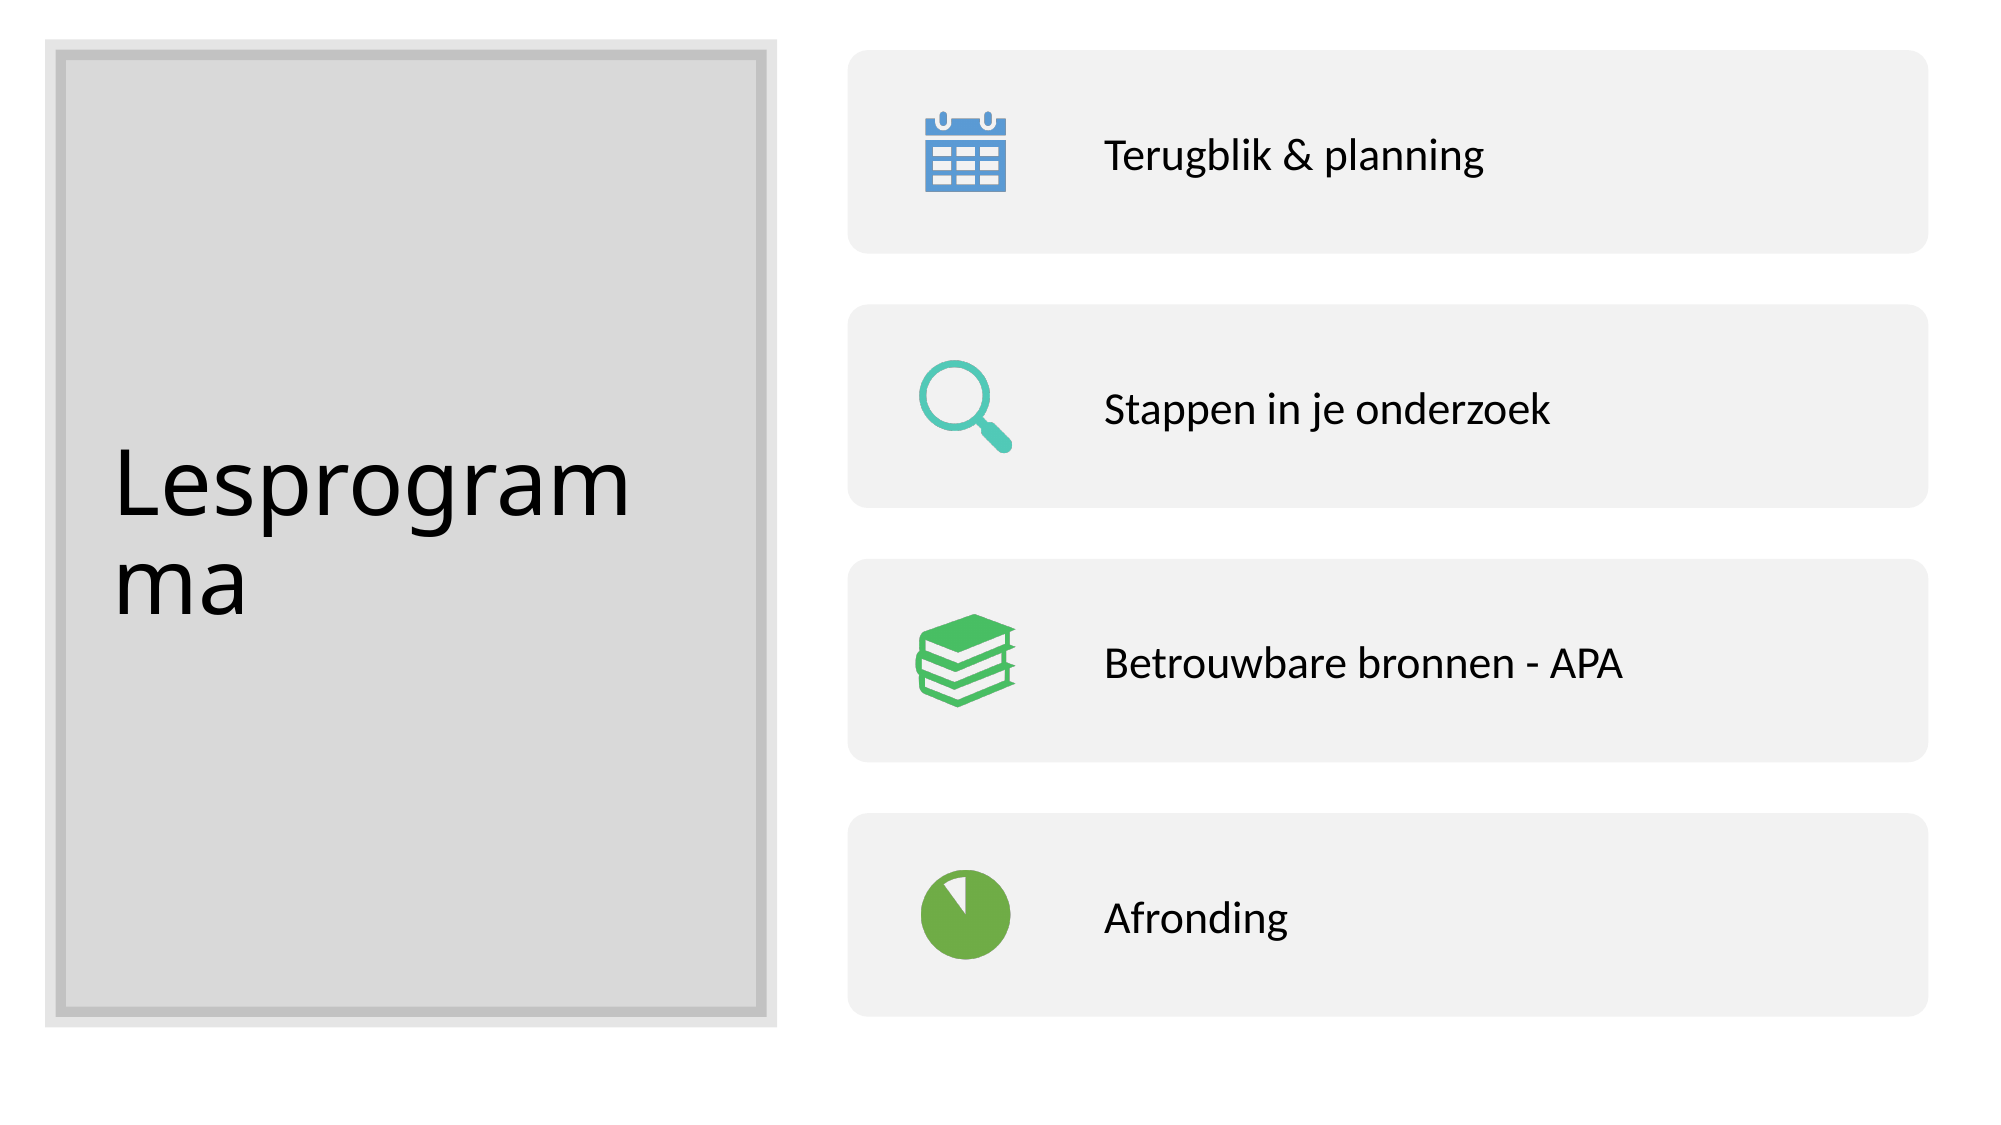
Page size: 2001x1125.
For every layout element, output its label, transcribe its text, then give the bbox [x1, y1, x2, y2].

text_box [54, 49, 768, 1018]
title Lesprogramma [97, 104, 722, 967]
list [847, 49, 1929, 1018]
